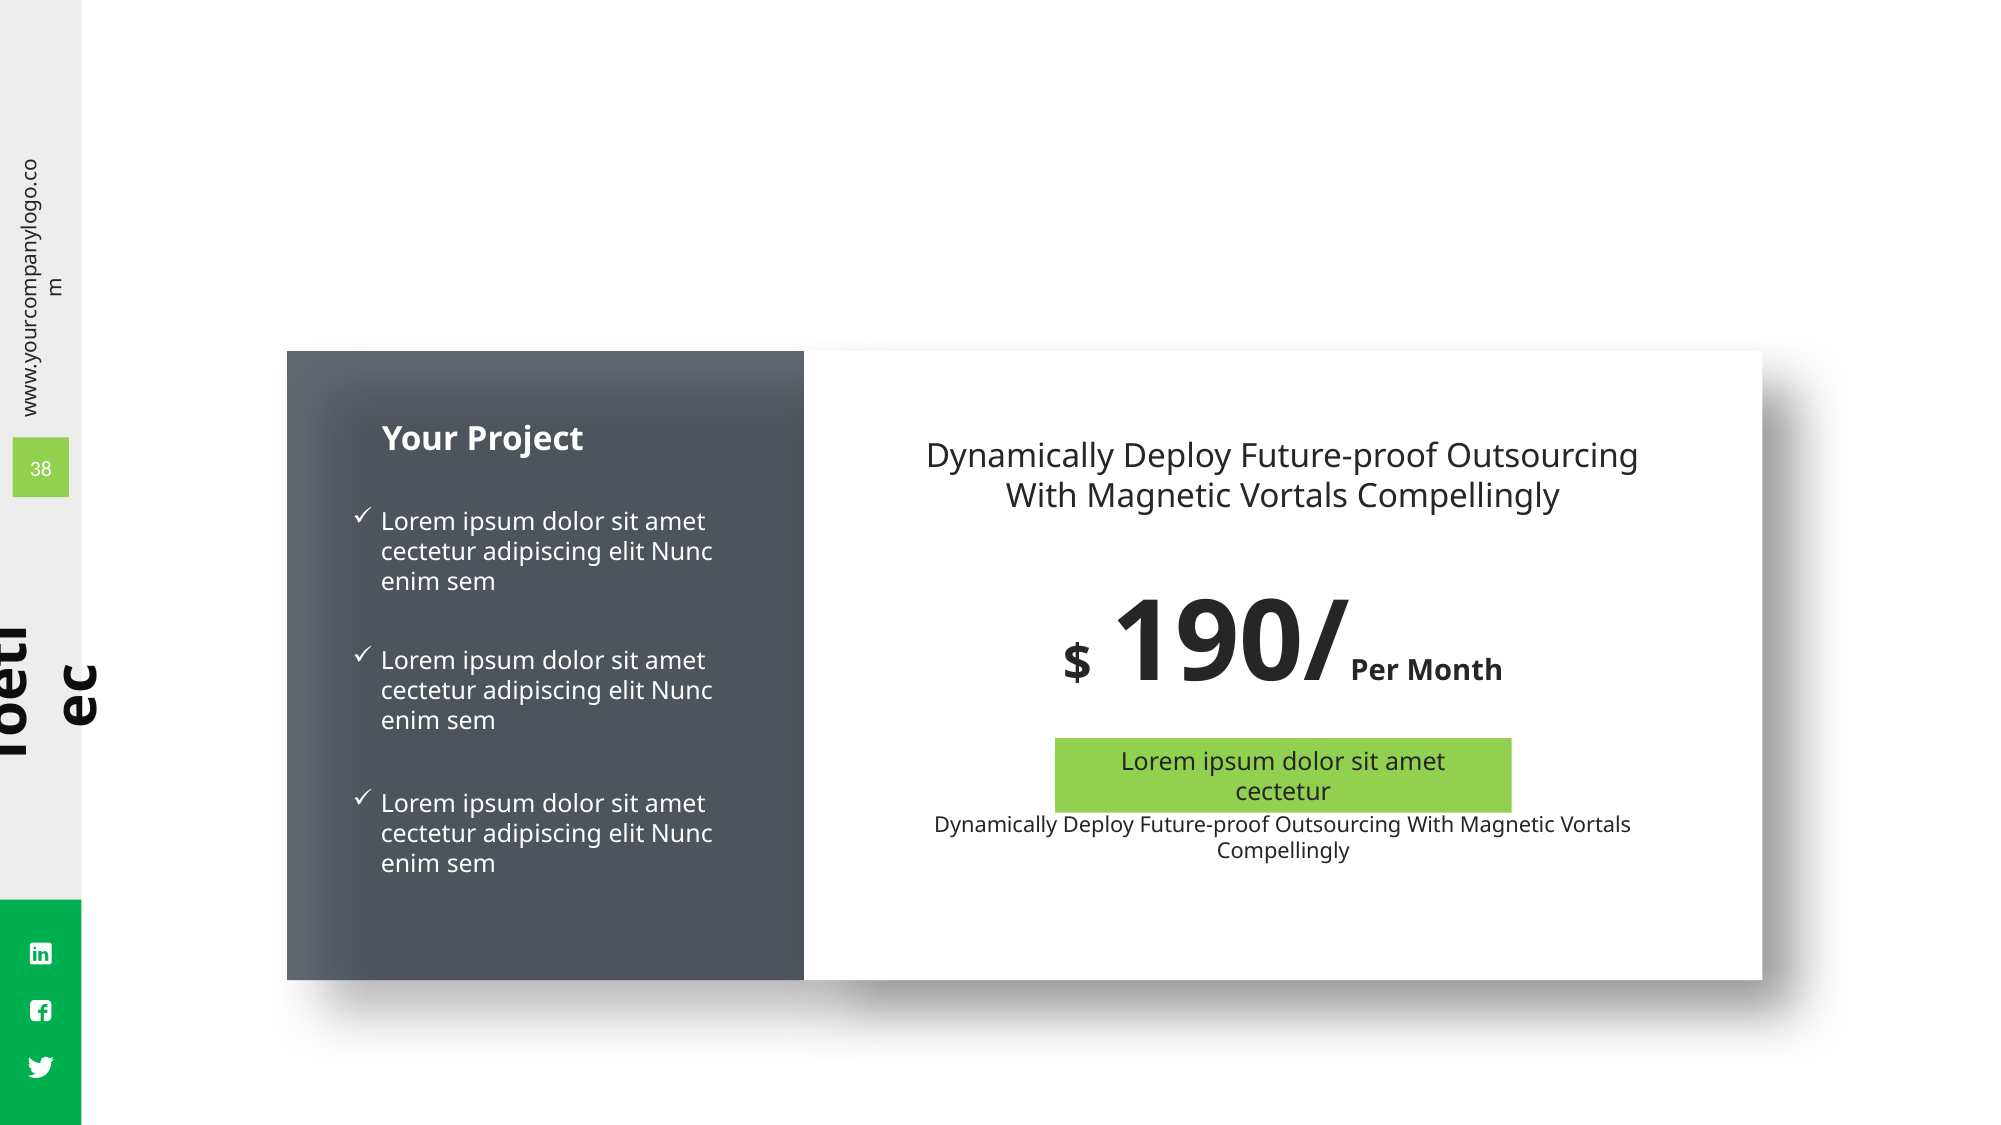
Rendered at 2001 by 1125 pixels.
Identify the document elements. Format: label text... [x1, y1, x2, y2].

text_box [803, 792, 1763, 981]
text_box Lorem ipsum dolor sit amet cectetur adipiscing elit Nunc enim sem [338, 792, 736, 885]
slide_number 38 [12, 437, 69, 498]
picture [81, 0, 2000, 792]
text_box Dynamically Deploy Future-proof Outsourcing With Magnetic Vortals Compellingly [876, 795, 1691, 878]
text_box [286, 792, 802, 981]
